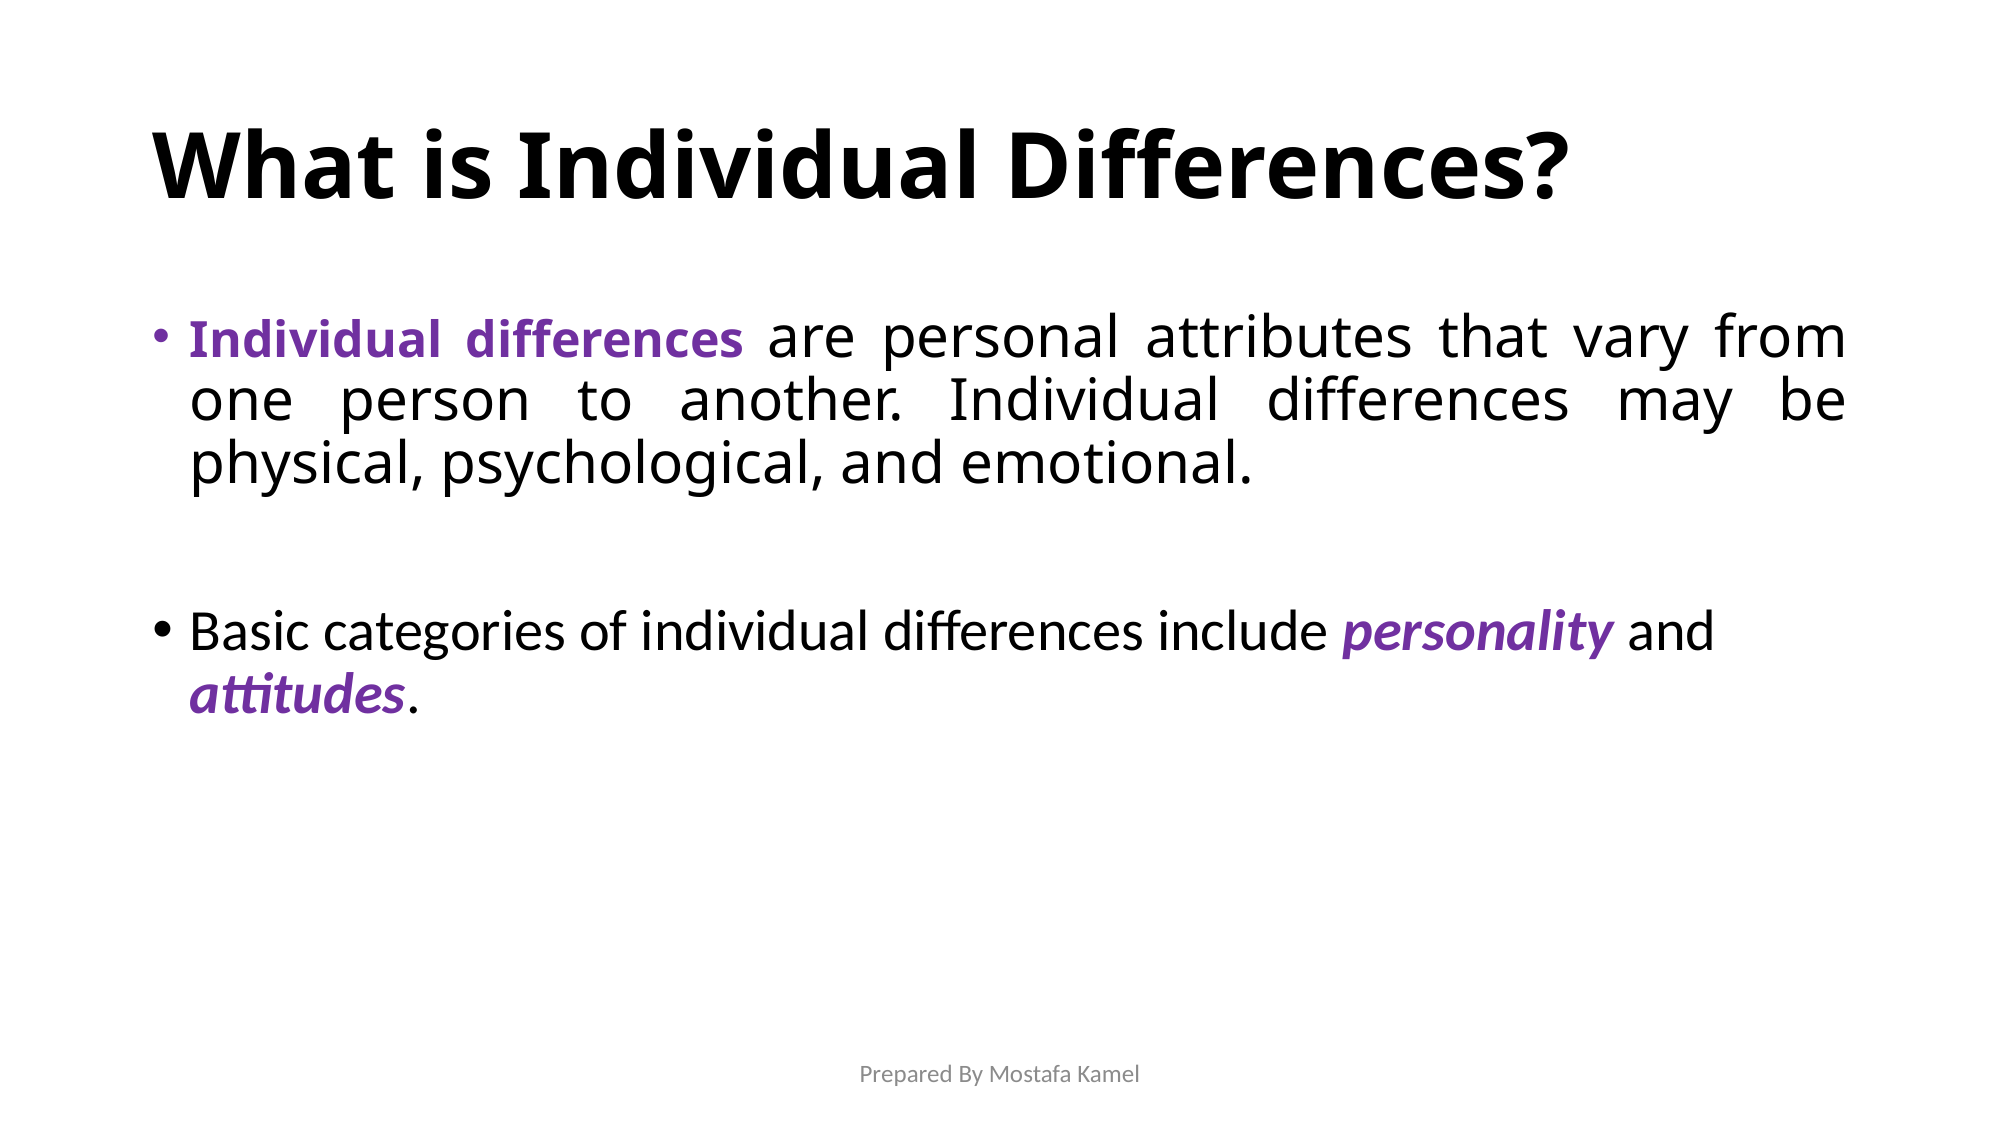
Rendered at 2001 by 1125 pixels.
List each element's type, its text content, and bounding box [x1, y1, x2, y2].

footer Prepared By Mostafa Kamel [662, 1042, 1338, 1103]
title What is Individual Differences? [137, 59, 1863, 278]
list Individual differences are personal attributes that vary from one person to another. Individual differences may be physical, psychological, and emotional. Basic categories of individual differences include personality and attitudes. [137, 299, 1863, 1014]
